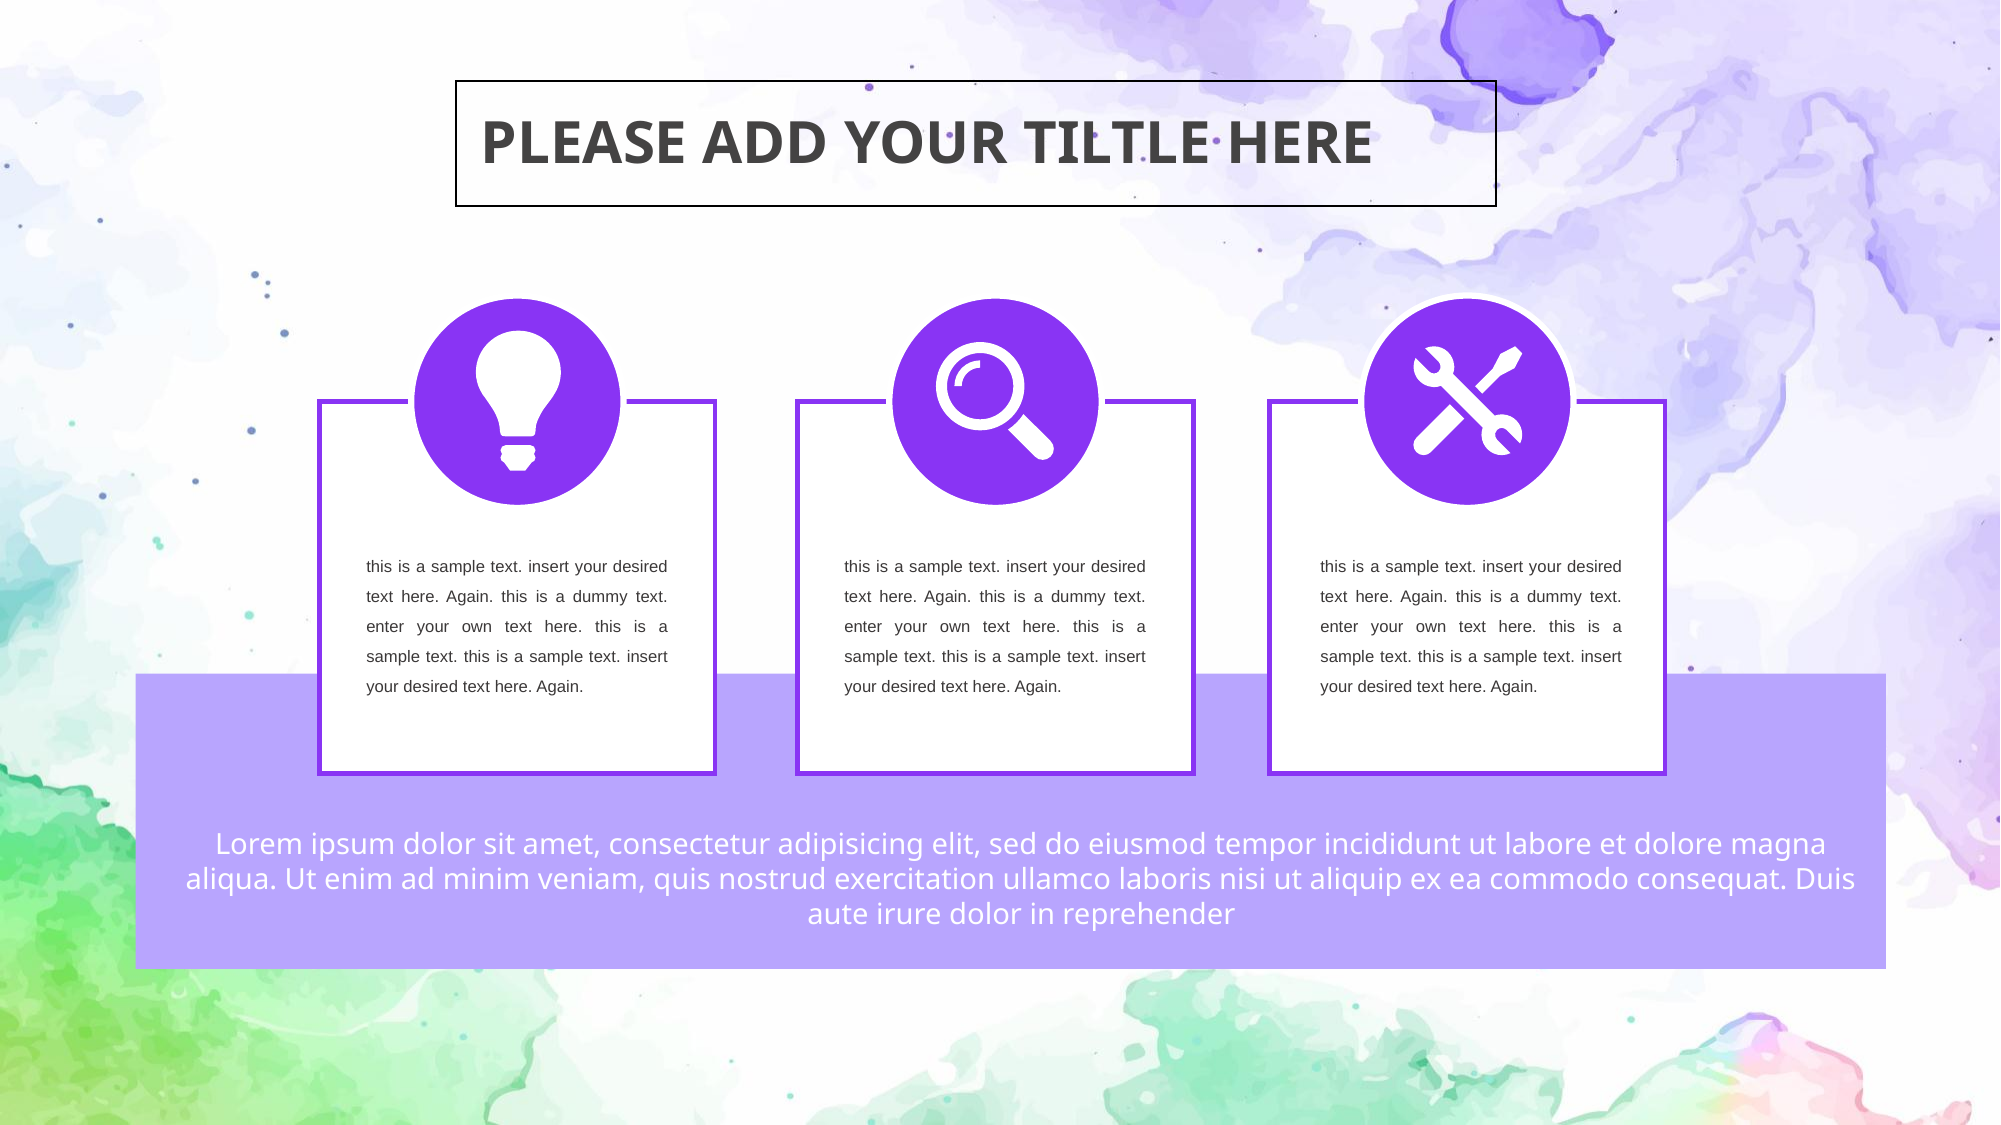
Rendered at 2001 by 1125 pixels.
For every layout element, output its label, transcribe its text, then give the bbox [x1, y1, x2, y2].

text_box this is a sample text. insert your desired text here. Again. this is a dummy text. enter your own text here. this is a sample text. this is a sample text. insert your desired text here. Again. [1305, 538, 1638, 733]
picture [0, 0, 2000, 1125]
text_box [411, 295, 624, 508]
text_box Lorem ipsum dolor sit amet, consectetur adipisicing elit, sed do eiusmod tempor incididunt ut labore et dolore magna aliqua. Ut enim ad minim veniam, quis nostrud exercitation ullamco laboris nisi ut aliquip ex ea commodo consequat. Duis aute irure dolor in reprehender [156, 817, 1886, 938]
text_box [319, 401, 716, 775]
text_box [797, 401, 1194, 775]
text_box [135, 672, 1887, 970]
text_box [1269, 401, 1666, 775]
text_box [1361, 295, 1574, 508]
text_box this is a sample text. insert your desired text here. Again. this is a dummy text. enter your own text here. this is a sample text. this is a sample text. insert your desired text here. Again. [351, 538, 684, 733]
text_box this is a sample text. insert your desired text here. Again. this is a dummy text. enter your own text here. this is a sample text. this is a sample text. insert your desired text here. Again. [829, 538, 1162, 733]
text_box [455, 80, 1497, 207]
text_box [889, 295, 1102, 508]
